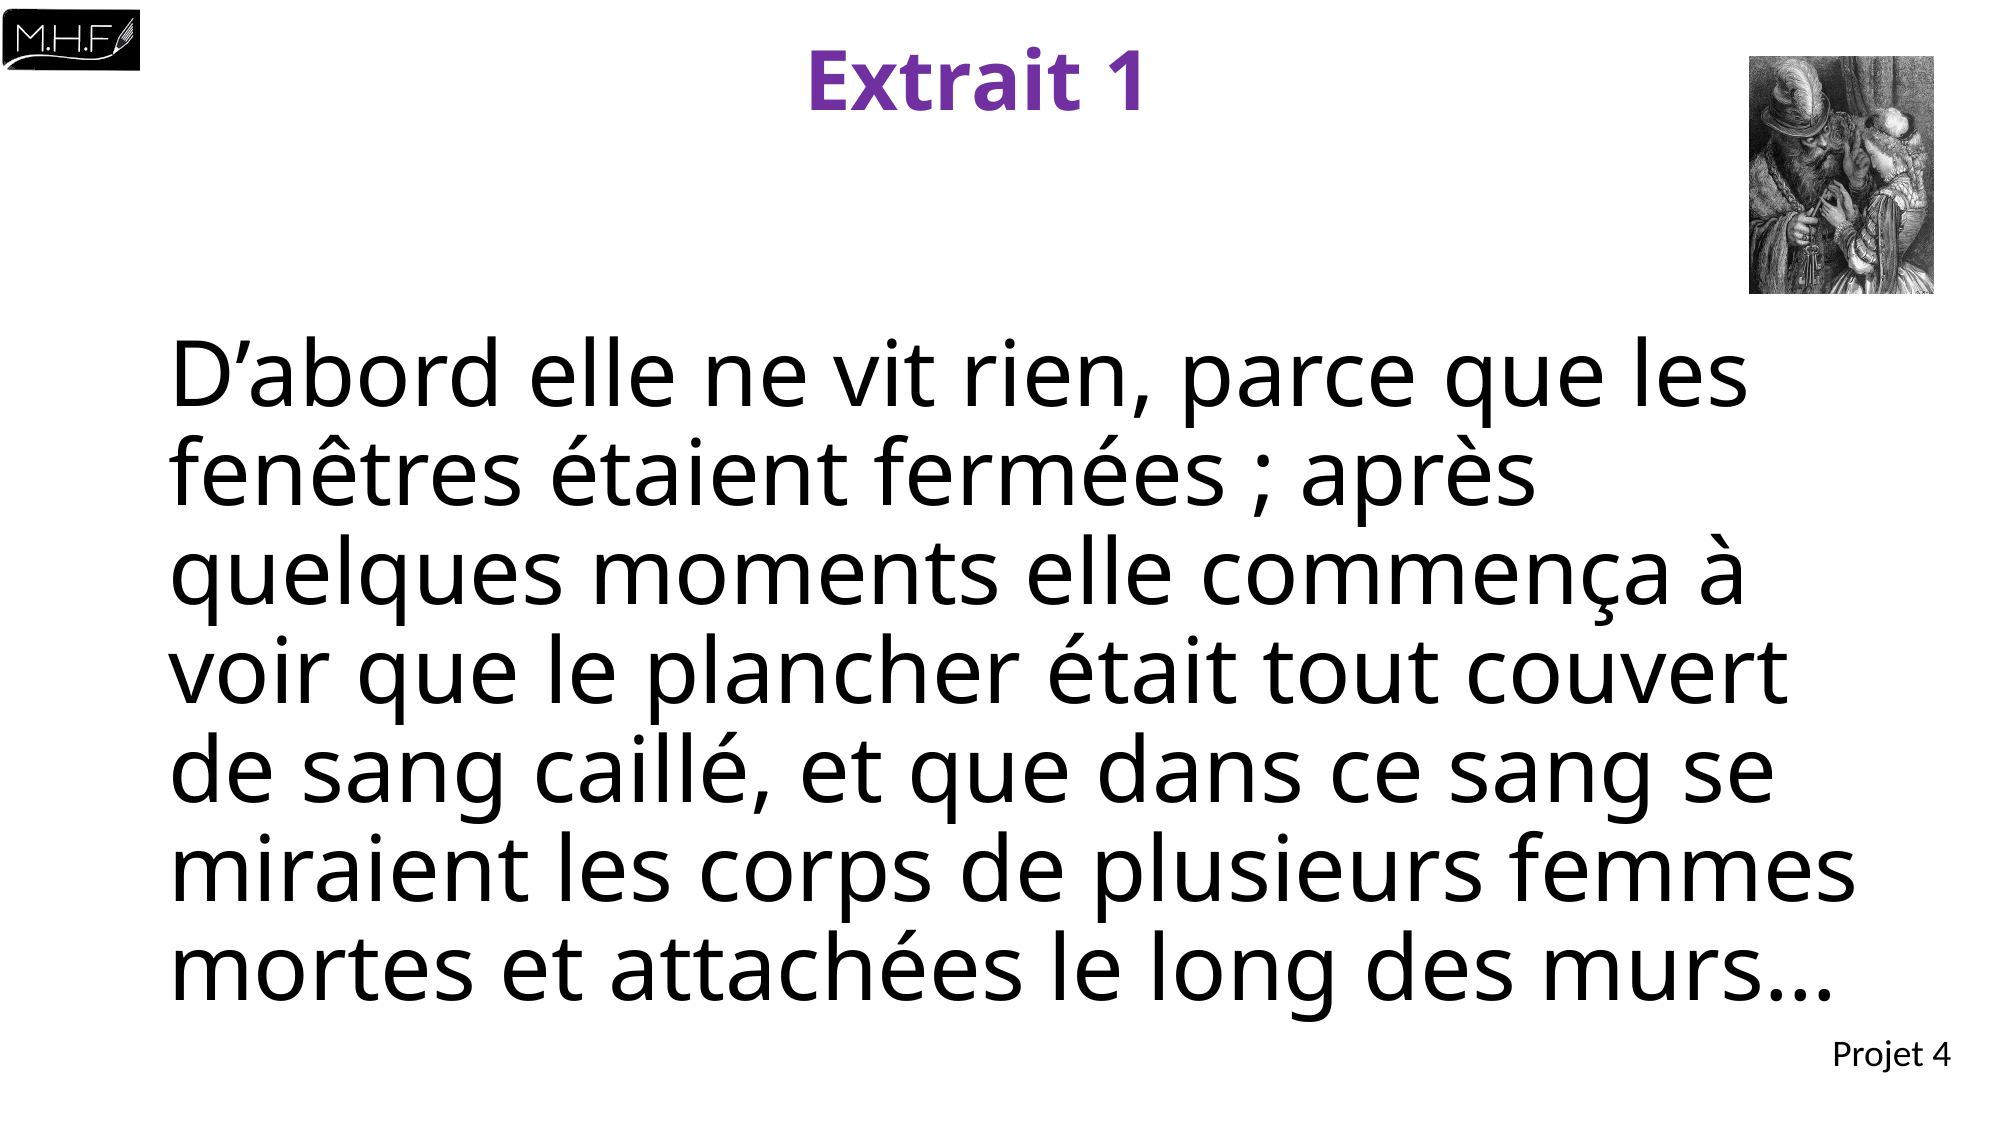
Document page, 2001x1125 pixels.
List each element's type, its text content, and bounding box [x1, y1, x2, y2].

title Extrait 1 [373, 42, 1583, 125]
list D’abord elle ne vit rien, parce que les fenêtres étaient fermées ; après quelques moments elle commença à voir que le plancher était tout couvert de sang caillé, et que dans ce sang se miraient les corps de plusieurs femmes mortes et attachées le long des murs... [153, 319, 1879, 1069]
picture [0, 7, 140, 74]
text_box Projet 4 [1362, 1021, 1967, 1082]
picture [1749, 56, 1935, 294]
